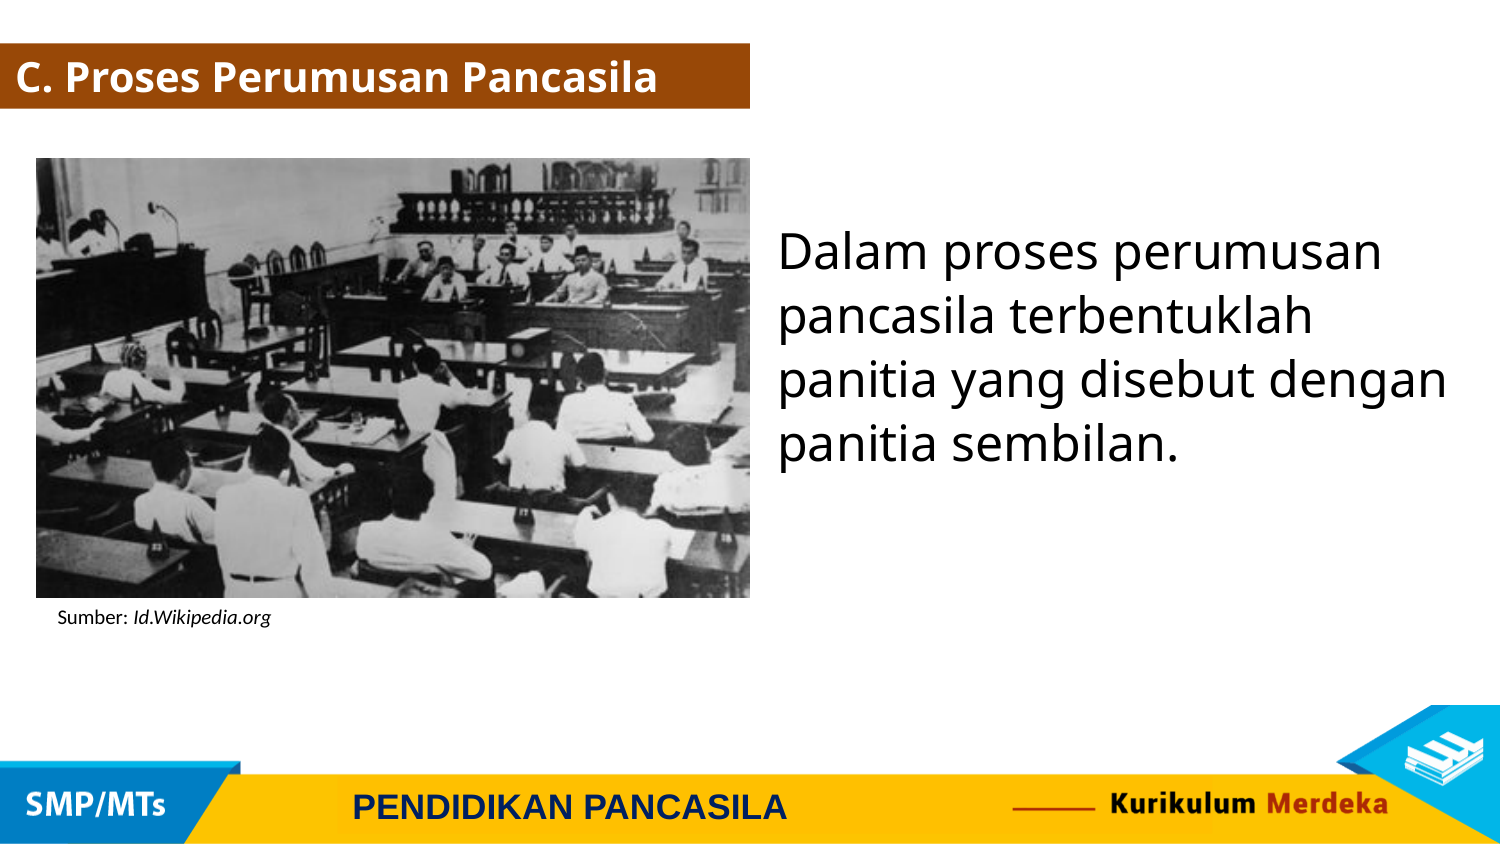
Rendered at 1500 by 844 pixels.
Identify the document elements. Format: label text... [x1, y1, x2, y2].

text_box Sumber: Id.Wikipedia.org [42, 606, 293, 636]
text_box Dalam proses perumusan pancasila terbentuklah panitia yang disebut dengan panitia sembilan. [755, 207, 1475, 479]
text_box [0, 705, 1500, 844]
text_box C. Proses Perumusan Pancasila [0, 41, 752, 111]
picture [36, 158, 751, 598]
